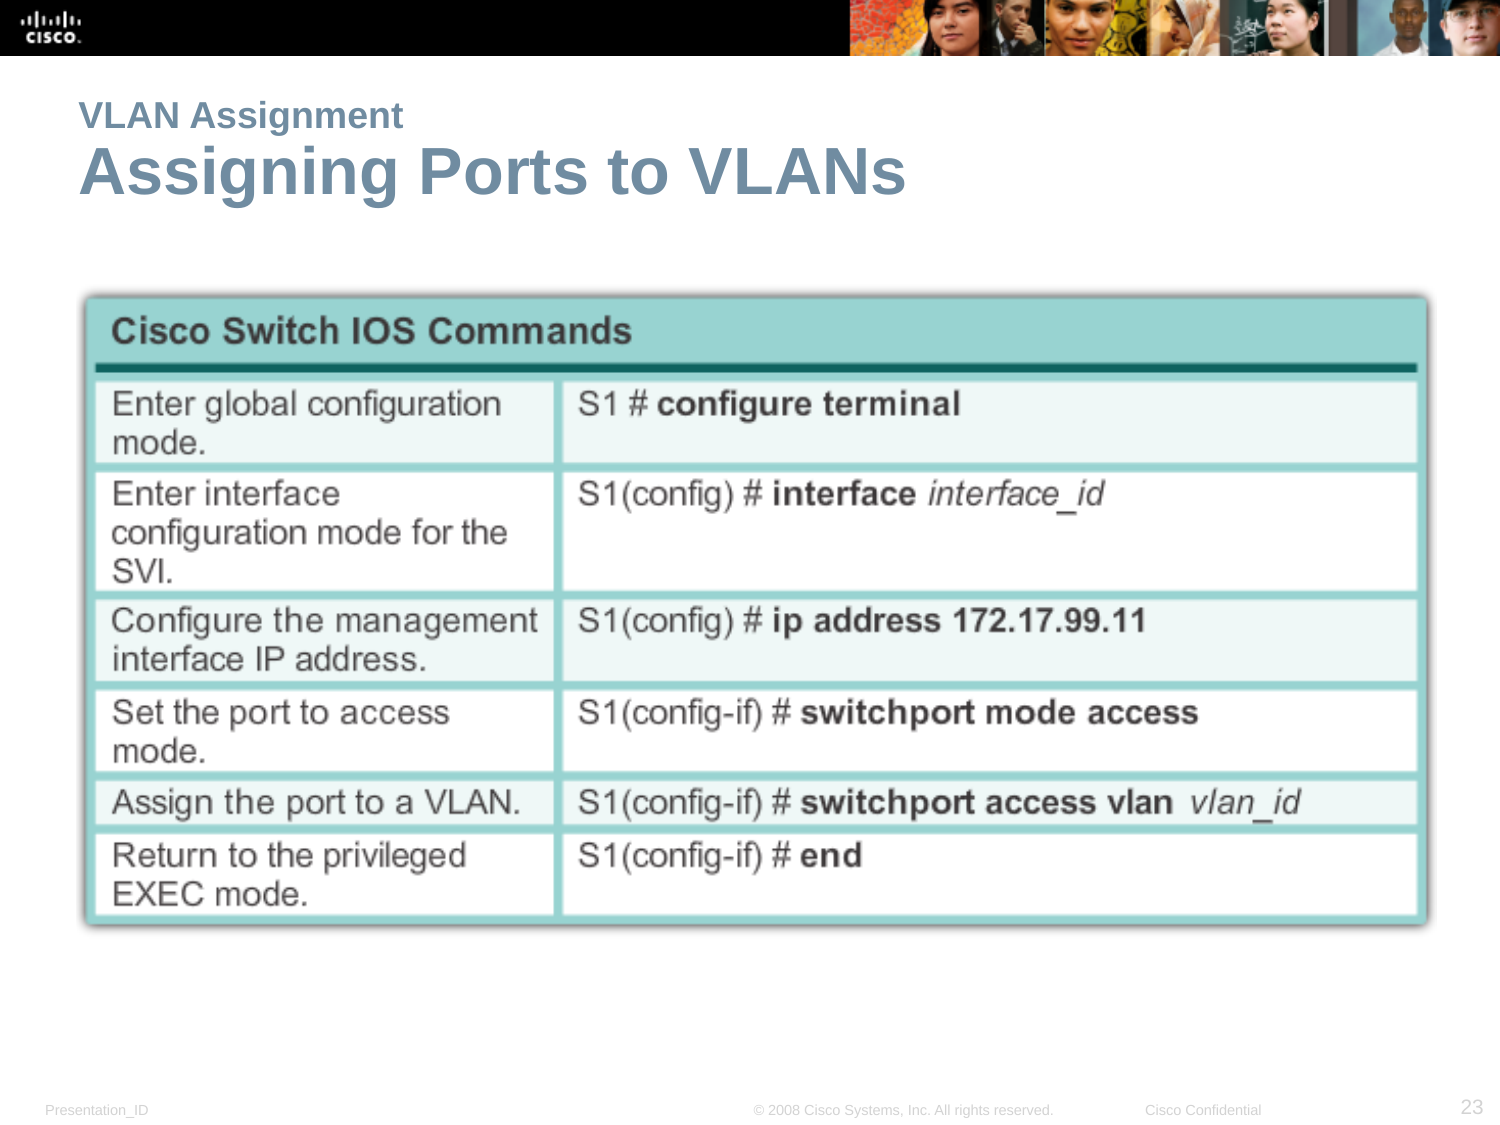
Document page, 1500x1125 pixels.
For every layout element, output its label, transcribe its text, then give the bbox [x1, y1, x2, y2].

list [76, 279, 1437, 940]
picture [0, 0, 1500, 56]
title VLAN Assignment Assigning Ports to VLANs [64, 77, 1402, 216]
